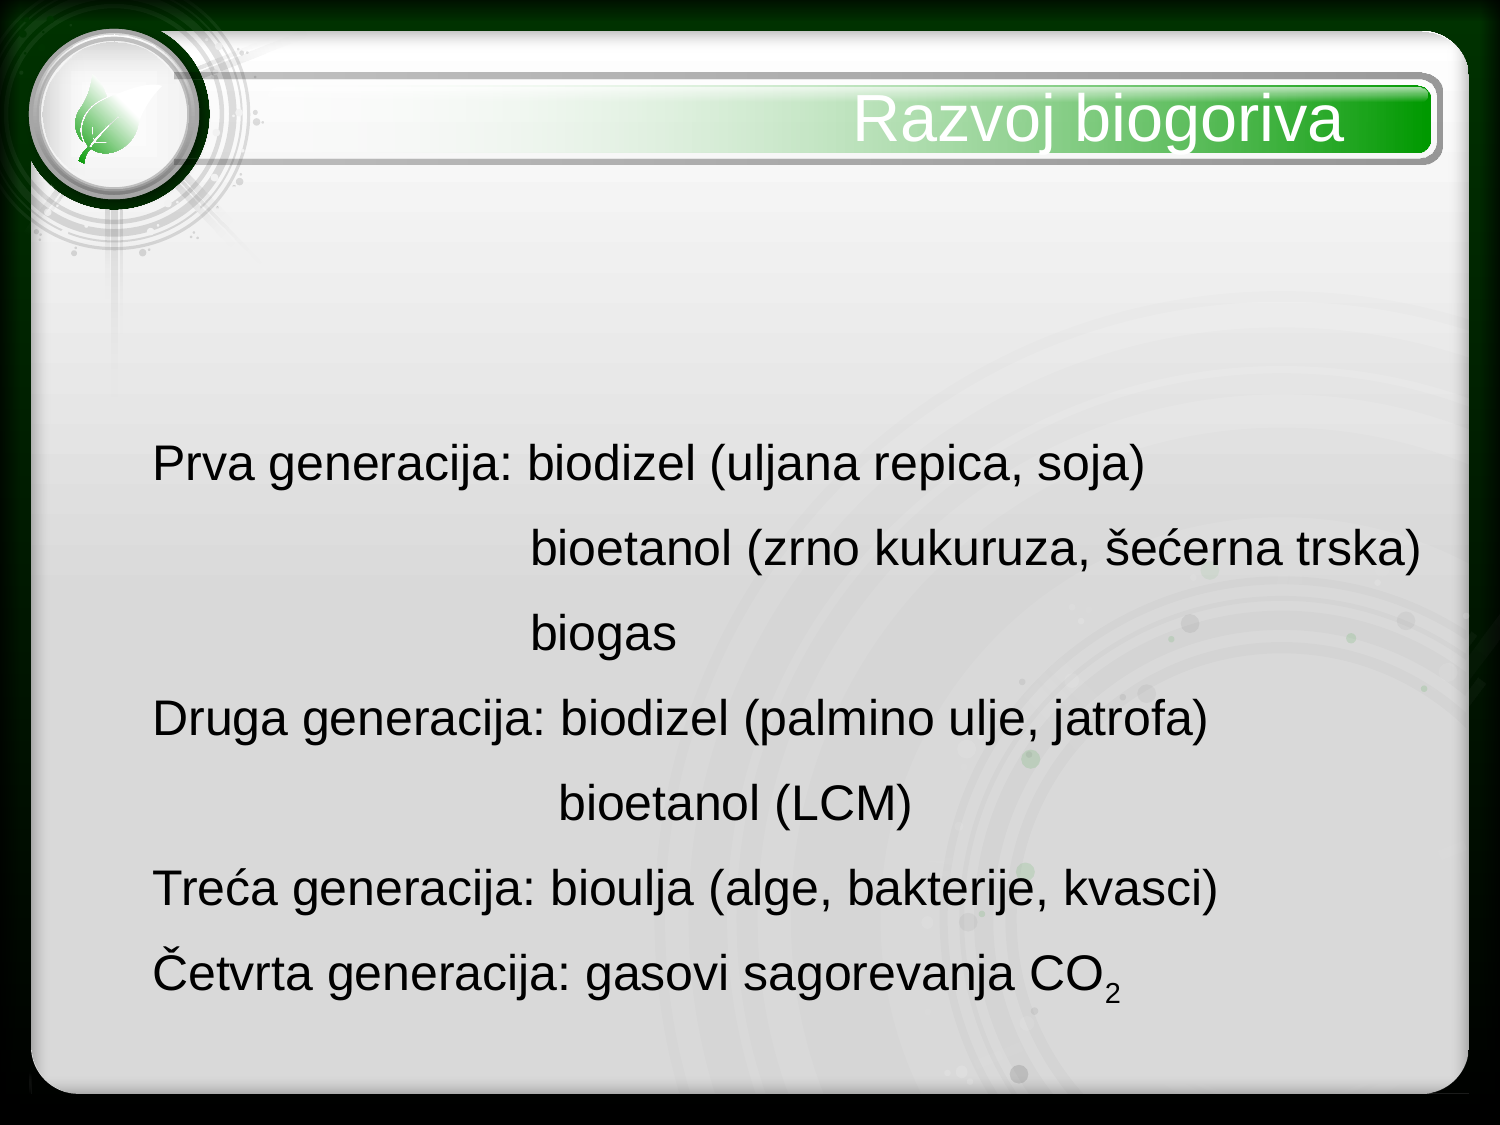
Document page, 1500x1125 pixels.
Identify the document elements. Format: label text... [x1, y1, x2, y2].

text_box Prva generacija: biodizel (uljana repica, soja) bioetanol (zrno kukuruza, šećerna trska) biogas Druga generacija: biodizel (palmino ulje, jatrofa) bioetanol (LCM) Treća generacija: bioulja (alge, bakterije, kvasci) Četvrta generacija: gasovi sagorevanja CO2 [137, 423, 1438, 1017]
text_box Razvoj biogoriva [837, 67, 1413, 163]
